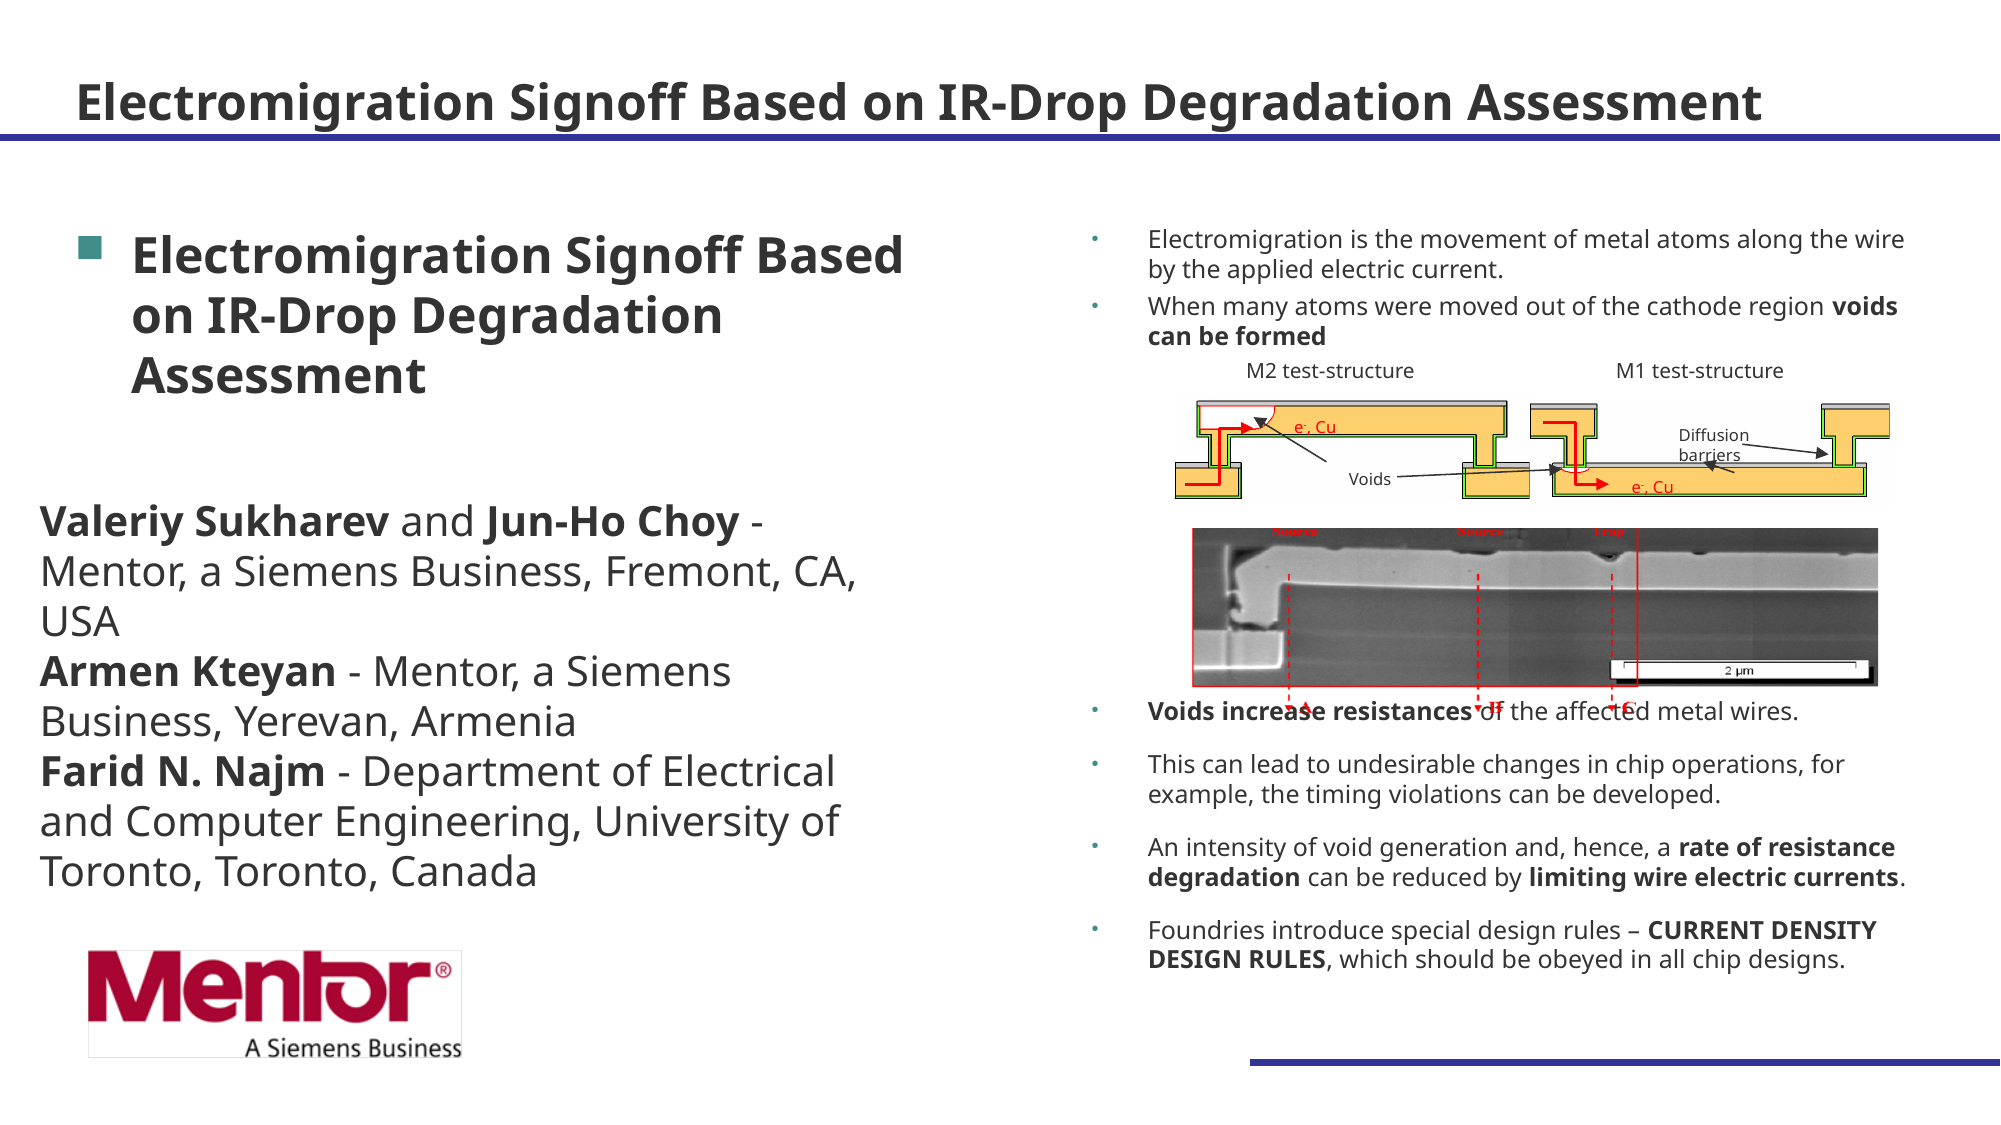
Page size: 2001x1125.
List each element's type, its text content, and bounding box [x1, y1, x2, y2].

picture [87, 949, 463, 1059]
list Electromigration Signoff Based on IR-Drop Degradation Assessment [0, 215, 984, 1048]
picture [1181, 528, 1879, 720]
title Electromigration Signoff Based on IR-Drop Degradation Assessment [0, 0, 2000, 138]
list Electromigration is the movement of metal atoms along the wire by the applied electric current. When many atoms were moved out of the cathode region voids can be formed Voids increase resistances of the affected metal wires. This can lead to undesirable changes in chip operations, for example, the timing violations can be developed. An intensity of void generation and, hence, a rate of resistance degradation can be reduced by limiting wire electric currents. Foundries introduce special design rules – CURRENT DENSITY DESIGN RULES, which should be obeyed in all chip designs. [1016, 215, 2000, 1048]
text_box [1174, 349, 1891, 507]
text_box Valeriy Sukharev and Jun-Ho Choy - Mentor, a Siemens Business, Fremont, CA, USA Armen Kteyan - Mentor, a Siemens Business, Yerevan, Armenia Farid N. Najm - Department of Electrical and Computer Engineering, University of Toronto, Toronto, Canada [24, 487, 925, 953]
